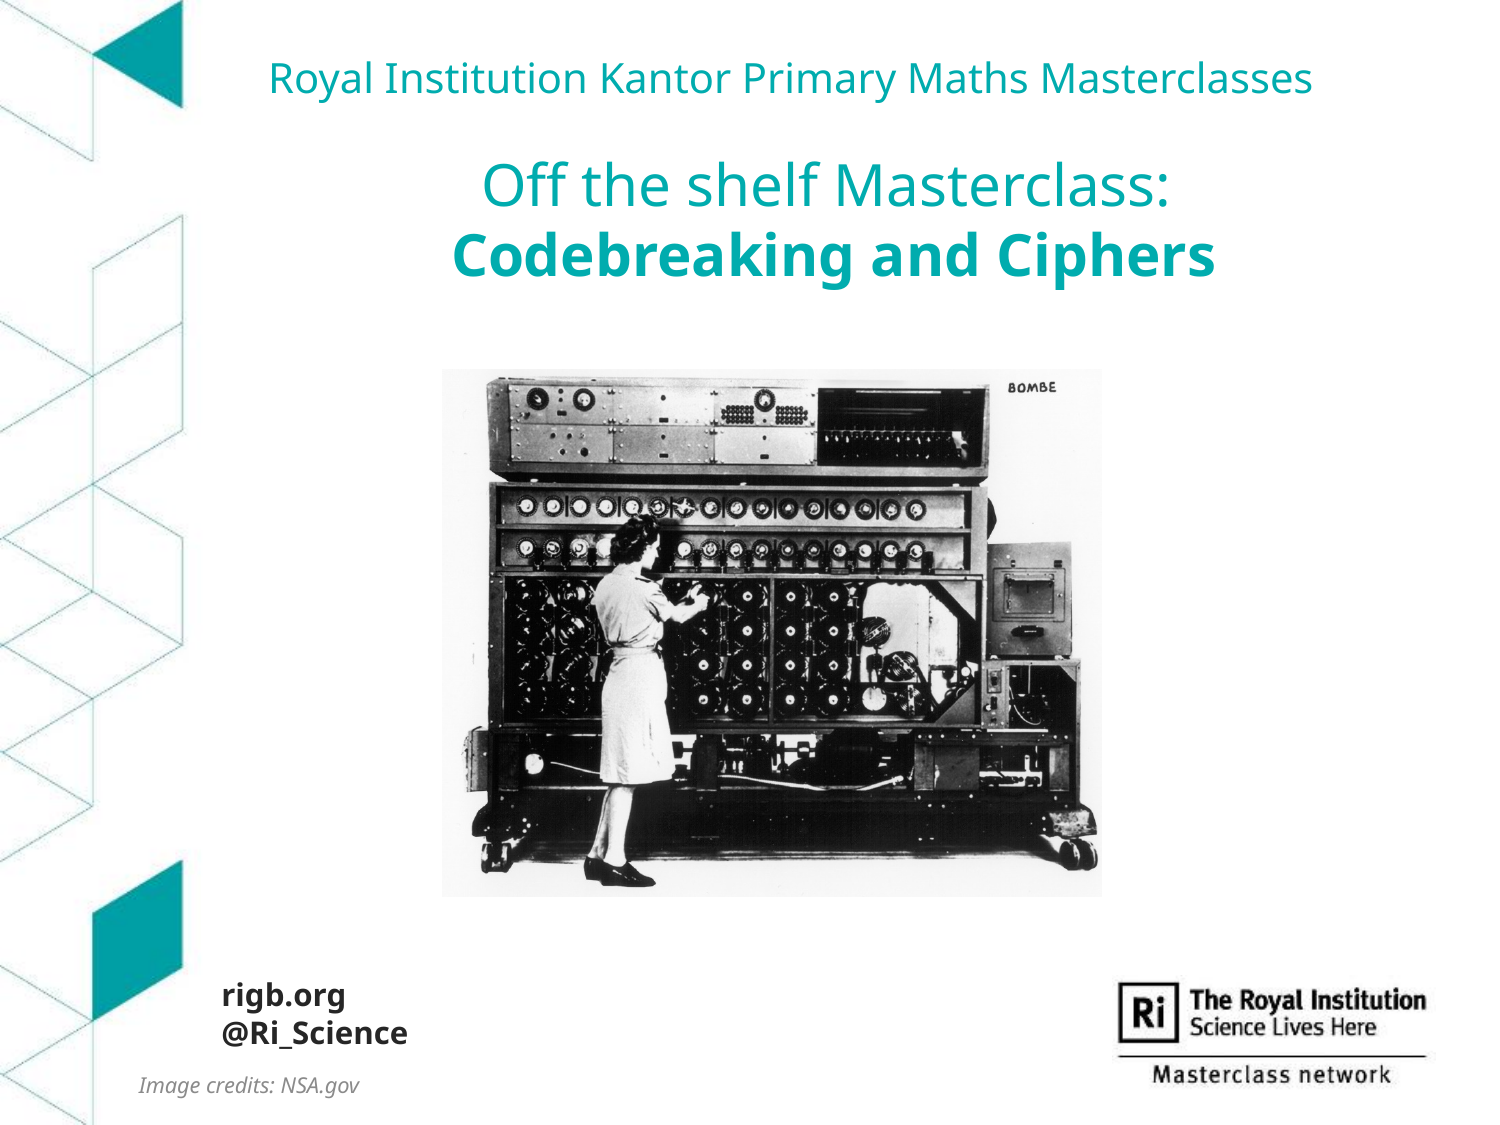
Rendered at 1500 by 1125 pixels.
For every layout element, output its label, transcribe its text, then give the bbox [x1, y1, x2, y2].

text_box rigb.org @Ri_Science [206, 968, 472, 1058]
picture [0, 0, 215, 1125]
picture [442, 369, 1102, 897]
text_box Off the shelf Masterclass: Codebreaking and Ciphers [201, 140, 1466, 296]
text_box Image credits: NSA.gov [123, 1063, 703, 1118]
picture [1112, 975, 1436, 1102]
text_box Royal Institution Kantor Primary Maths Masterclasses [237, 23, 1431, 114]
